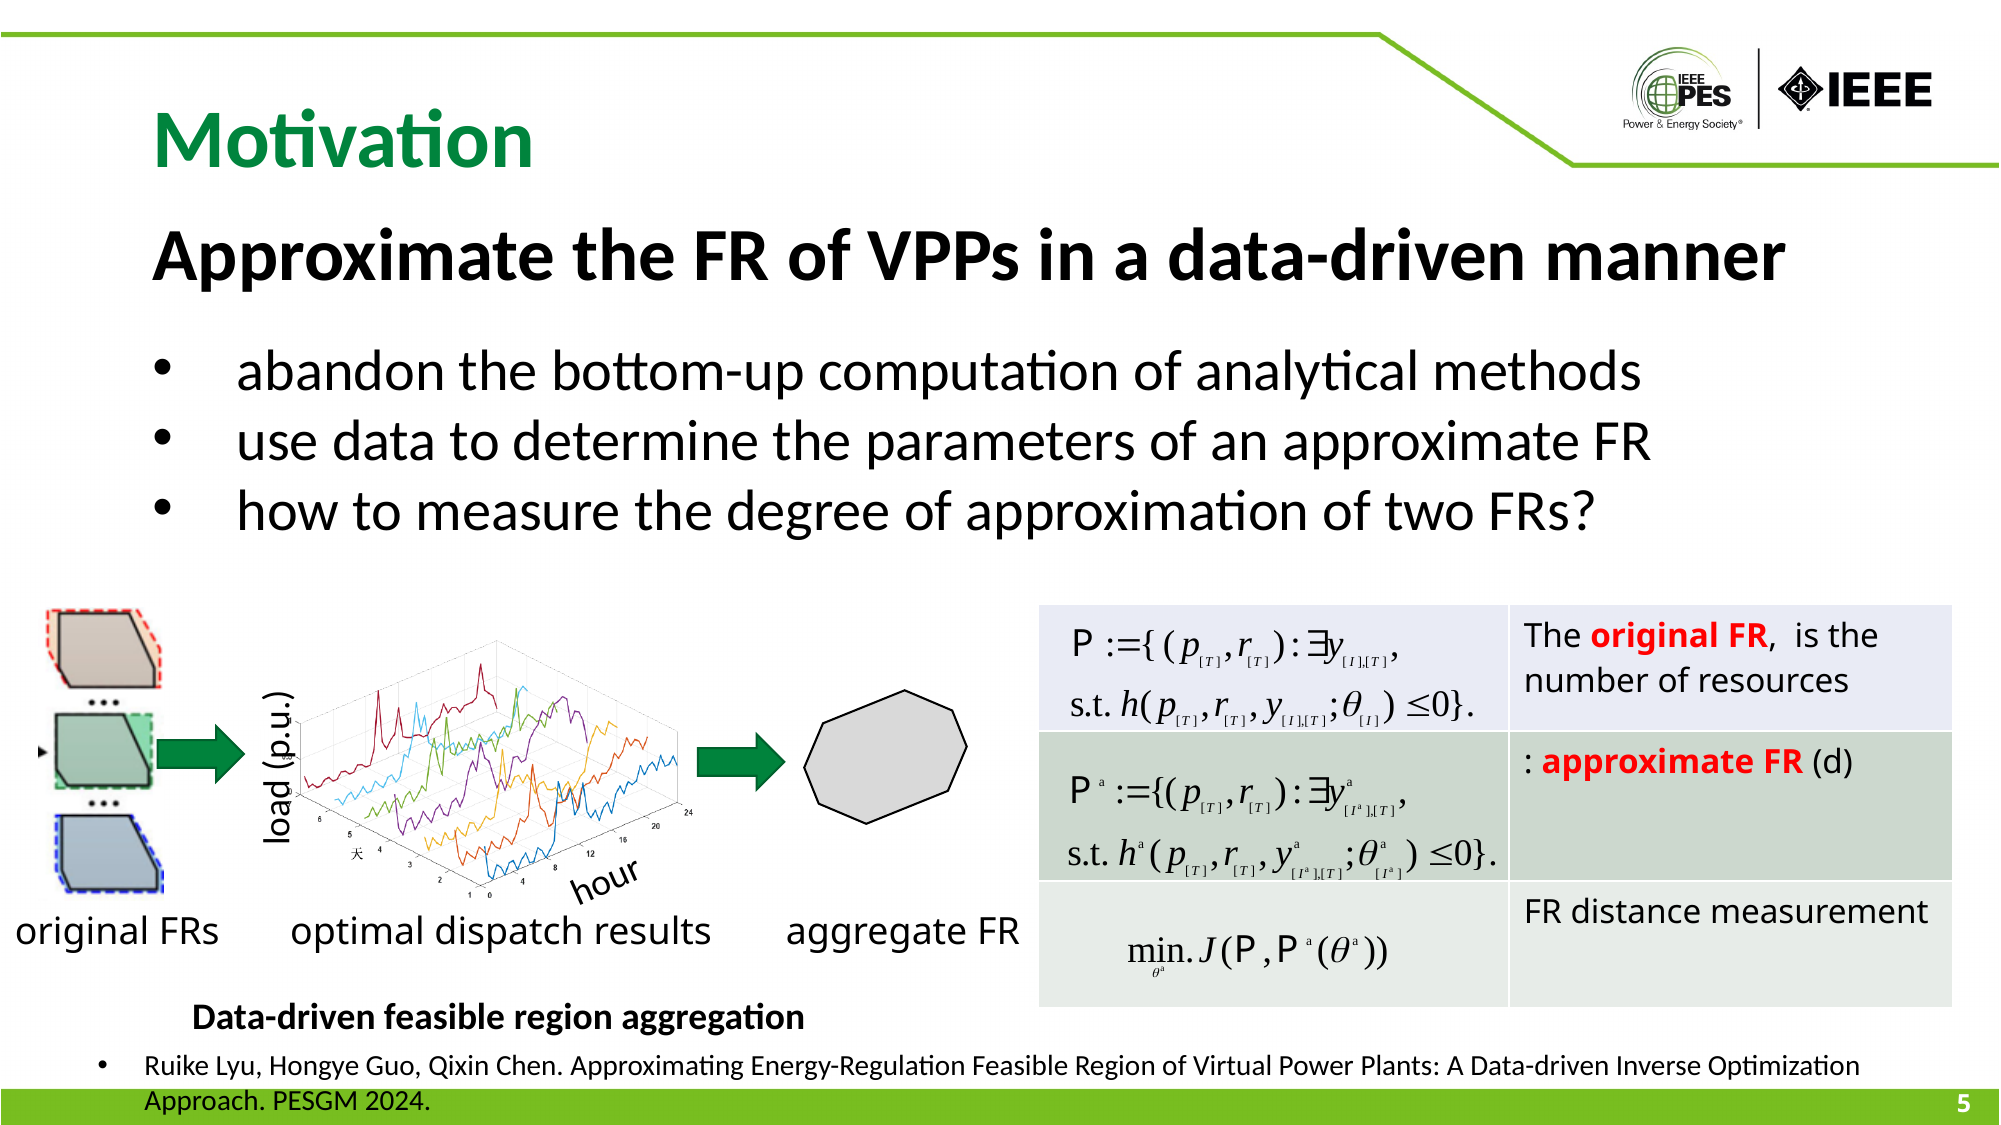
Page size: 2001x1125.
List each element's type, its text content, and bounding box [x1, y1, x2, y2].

text_box optimal dispatch results [275, 899, 765, 960]
text_box [723, 731, 786, 793]
text_box [803, 689, 968, 825]
list abandon the bottom-up computation of analytical methods use data to determine the parameters of an approximate FR how to measure the degree of approximation of two FRs? [137, 324, 1863, 928]
text_box 5 [1536, 1080, 1987, 1125]
list Motivation [137, 76, 1375, 186]
text_box aggregate FR [771, 899, 1037, 960]
text_box Ruike Lyu, Hongye Guo, Qixin Chen. Approximating Energy-Regulation Feasible Region of Virtual Power Plants: A Data-driven Inverse Optimization Approach. PESGM 2024. [82, 1039, 1922, 1124]
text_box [1065, 768, 1501, 888]
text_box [1123, 928, 1393, 983]
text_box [1067, 622, 1478, 734]
text_box Data-driven feasible region aggregation [177, 985, 864, 1039]
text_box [237, 618, 723, 918]
text_box original FRs [0, 899, 245, 960]
text_box [164, 723, 237, 785]
picture [1, 31, 1999, 1125]
list Approximate the FR of VPPs in a data-driven manner [137, 198, 1863, 308]
